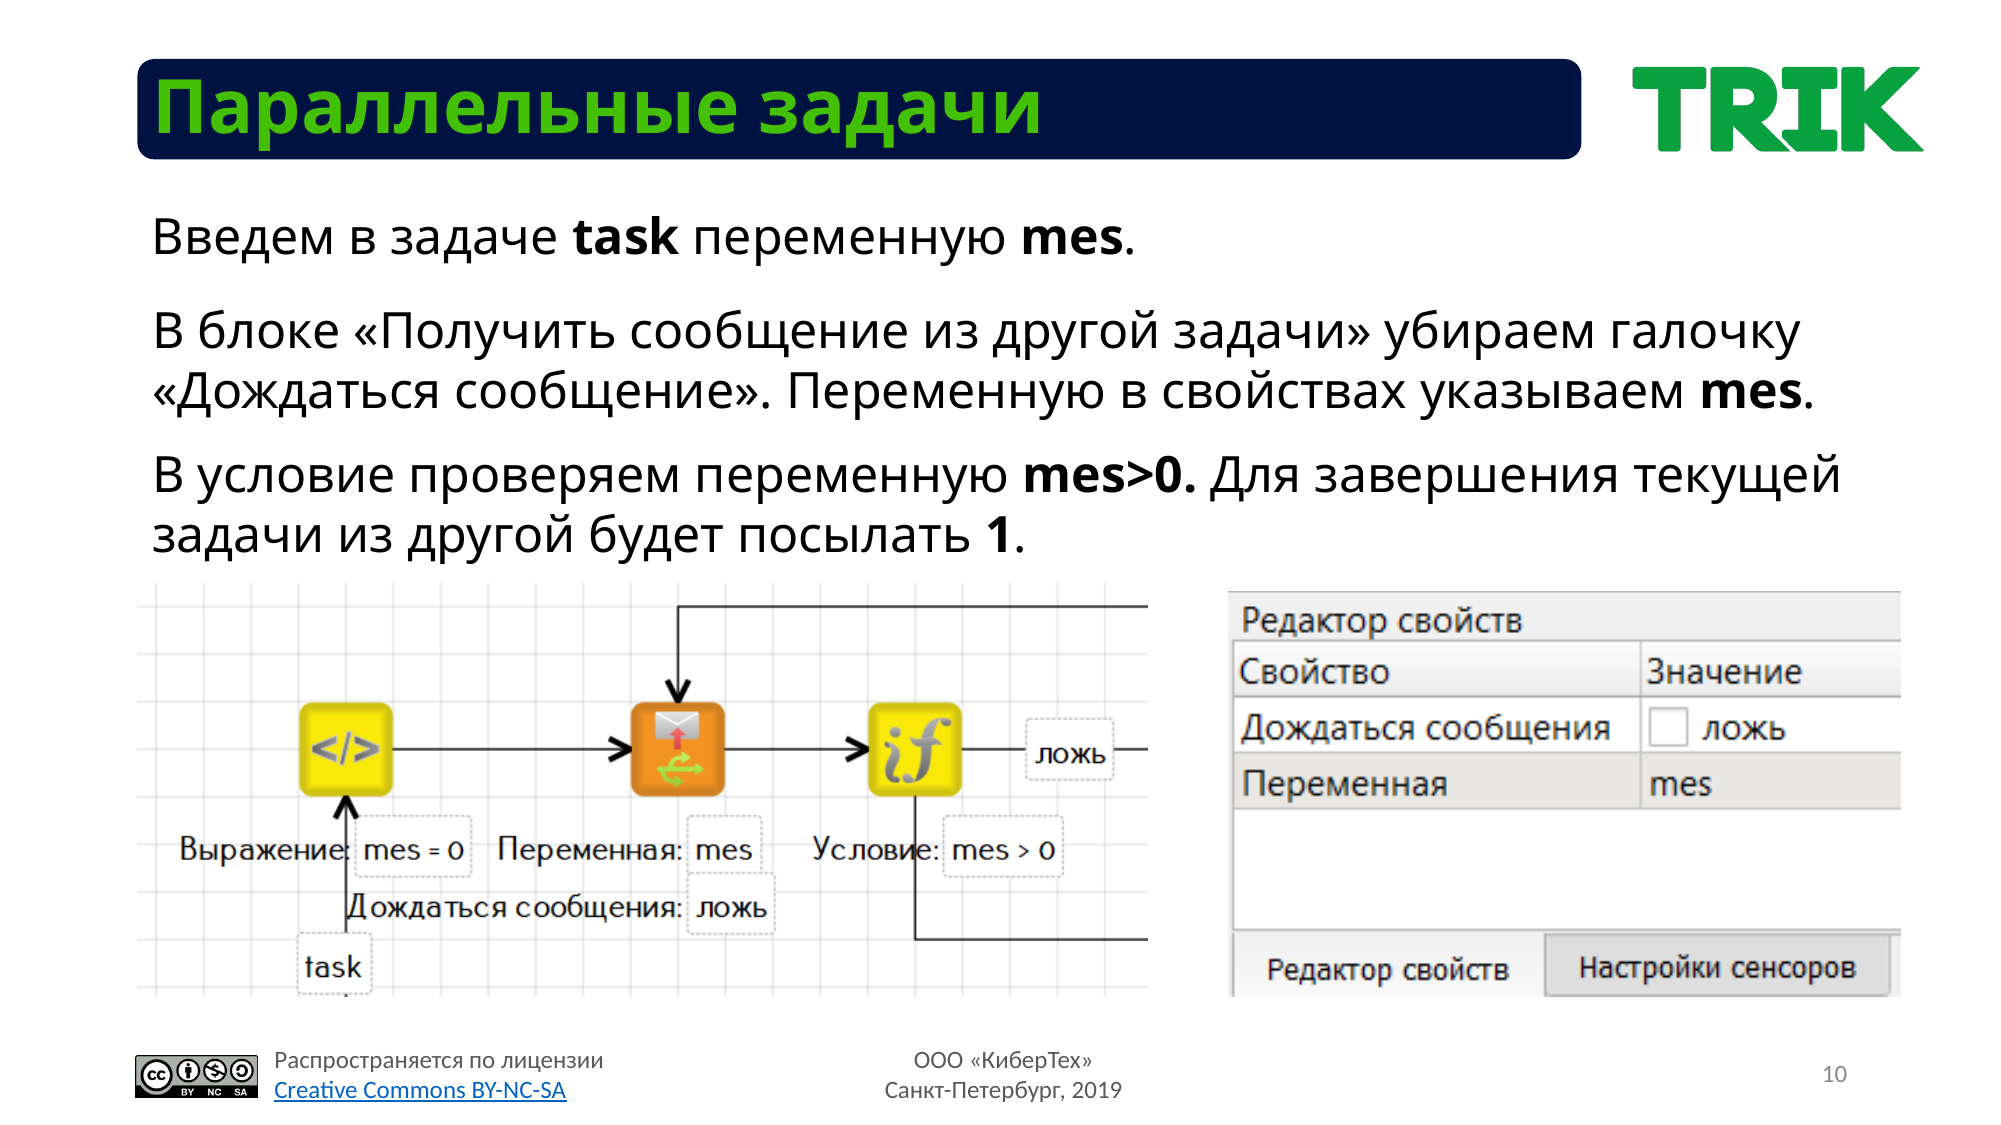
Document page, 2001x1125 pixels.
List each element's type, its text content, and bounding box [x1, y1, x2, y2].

picture [1228, 591, 1902, 997]
picture [135, 1055, 258, 1098]
slide_number 10 [1412, 1042, 1863, 1103]
text_box В условие проверяем переменную mes>0. Для завершения текущей задачи из другой будет посылать 1. [137, 435, 1888, 571]
text_box Введем в задаче task переменную mes. [137, 197, 1526, 268]
picture [1631, 64, 1924, 154]
title Параллельные задачи [137, 61, 1582, 163]
picture [136, 583, 1148, 997]
text_box В блоке «Получить сообщение из другой задачи» убираем галочку «Дождаться сообщение». Переменную в свойствах указываем mes. [137, 291, 1888, 426]
